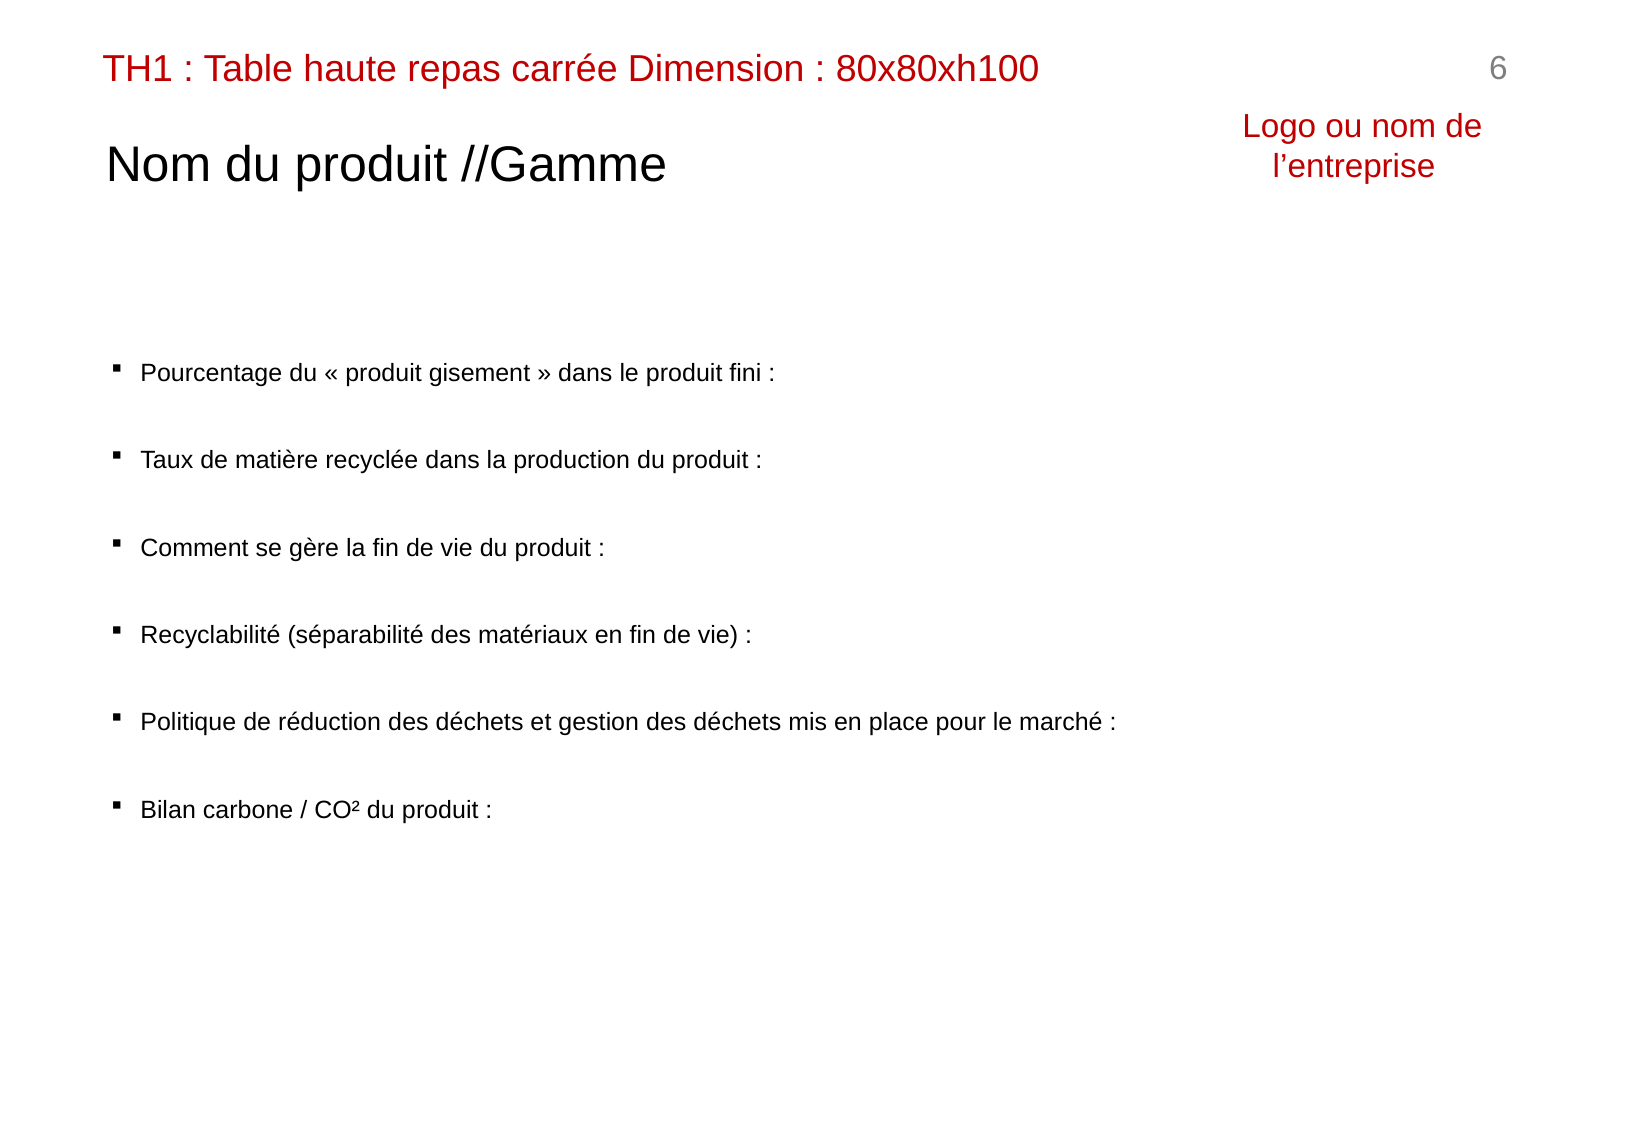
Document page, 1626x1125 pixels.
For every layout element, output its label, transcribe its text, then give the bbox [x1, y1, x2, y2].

title TH1 : Table haute repas carrée Dimension : 80x80xh100 [102, 19, 1426, 109]
list Nom du produit //Gamme [91, 109, 1523, 215]
text_box Pourcentage du « produit gisement » dans le produit fini : Taux de matière recyclée dans la production du produit : Comment se gère la fin de vie du produit : Recyclabilité (séparabilité des matériaux en fin de vie) : Politique de réduction des déchets et gestion des déchets mis en place pour le marché : Bilan carbone / CO² du produit : [81, 304, 1333, 1067]
slide_number 6 [1426, 19, 1523, 91]
text_box Logo ou nom de l’entreprise [1141, 91, 1567, 197]
